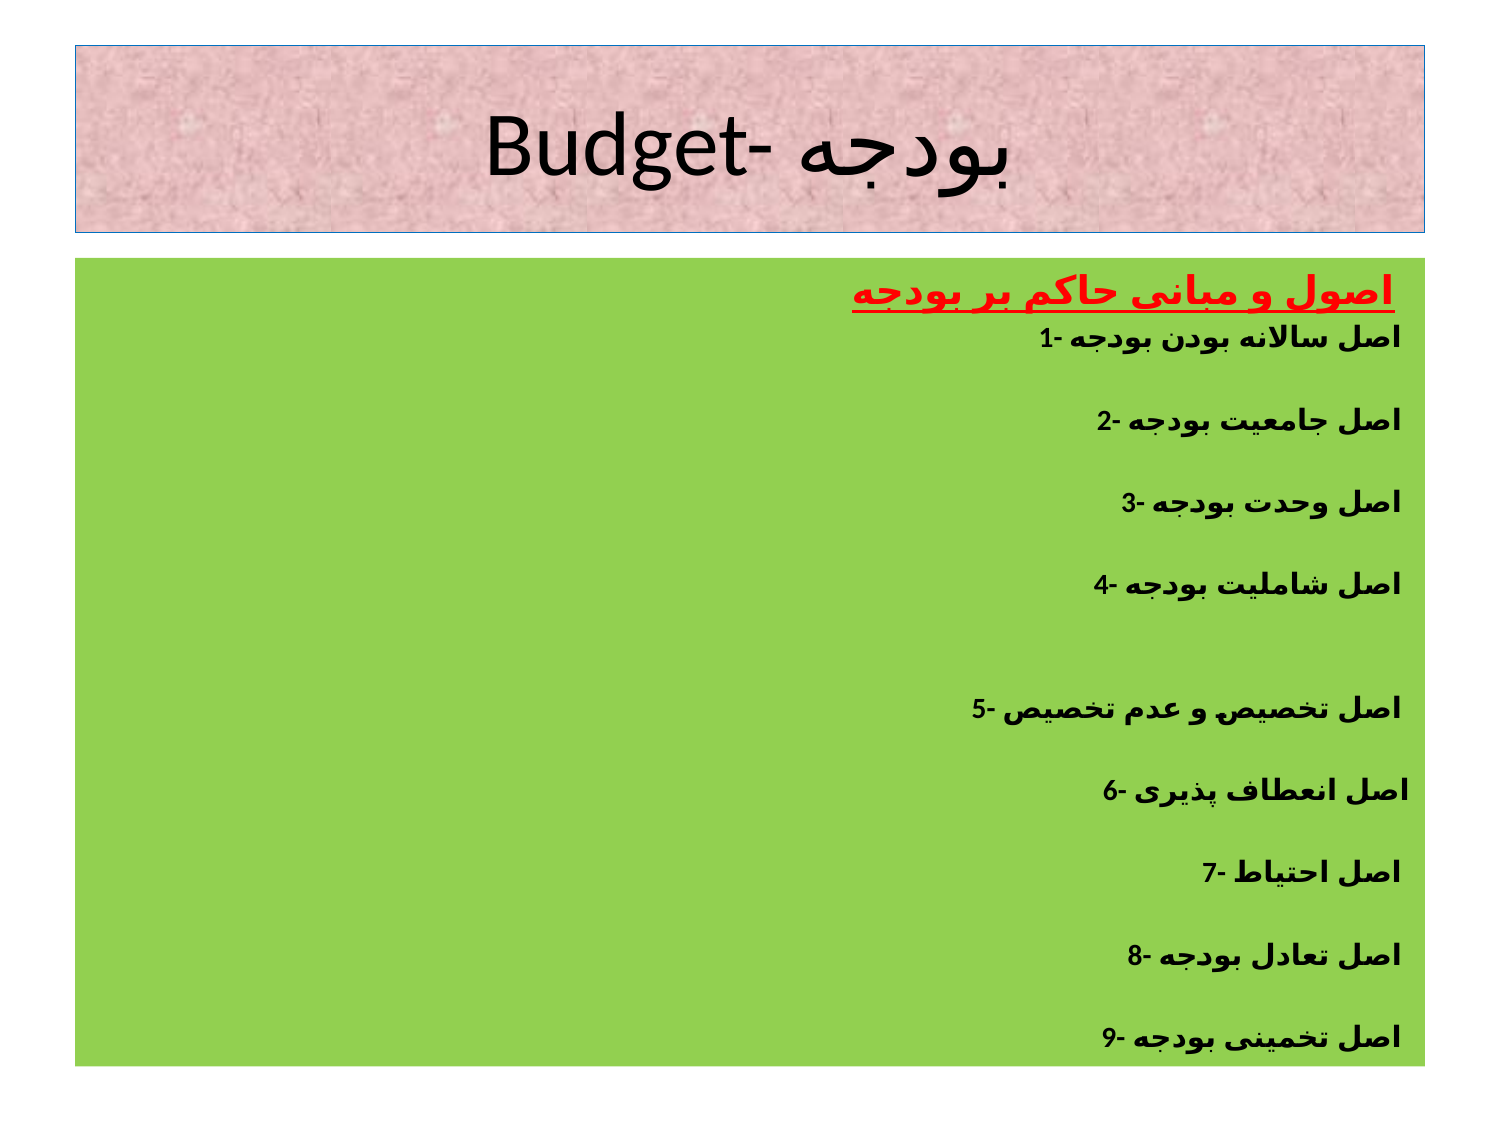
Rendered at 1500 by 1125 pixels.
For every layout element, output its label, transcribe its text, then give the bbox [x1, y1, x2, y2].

title Budget- بودجه [75, 45, 1425, 233]
list اصول و مبانی حاکم بر بودجه 1- اصل سالانه بودن بودجه 2- اصل جامعیت بودجه 3- اصل وحدت بودجه 4- اصل شاملیت بودجه 5- اصل تخصیص و عدم تخصیص 6- اصل انعطاف پذیری 7- اصل احتیاط 8- اصل تعادل بودجه 9- اصل تخمینی بودجه [75, 257, 1425, 1067]
